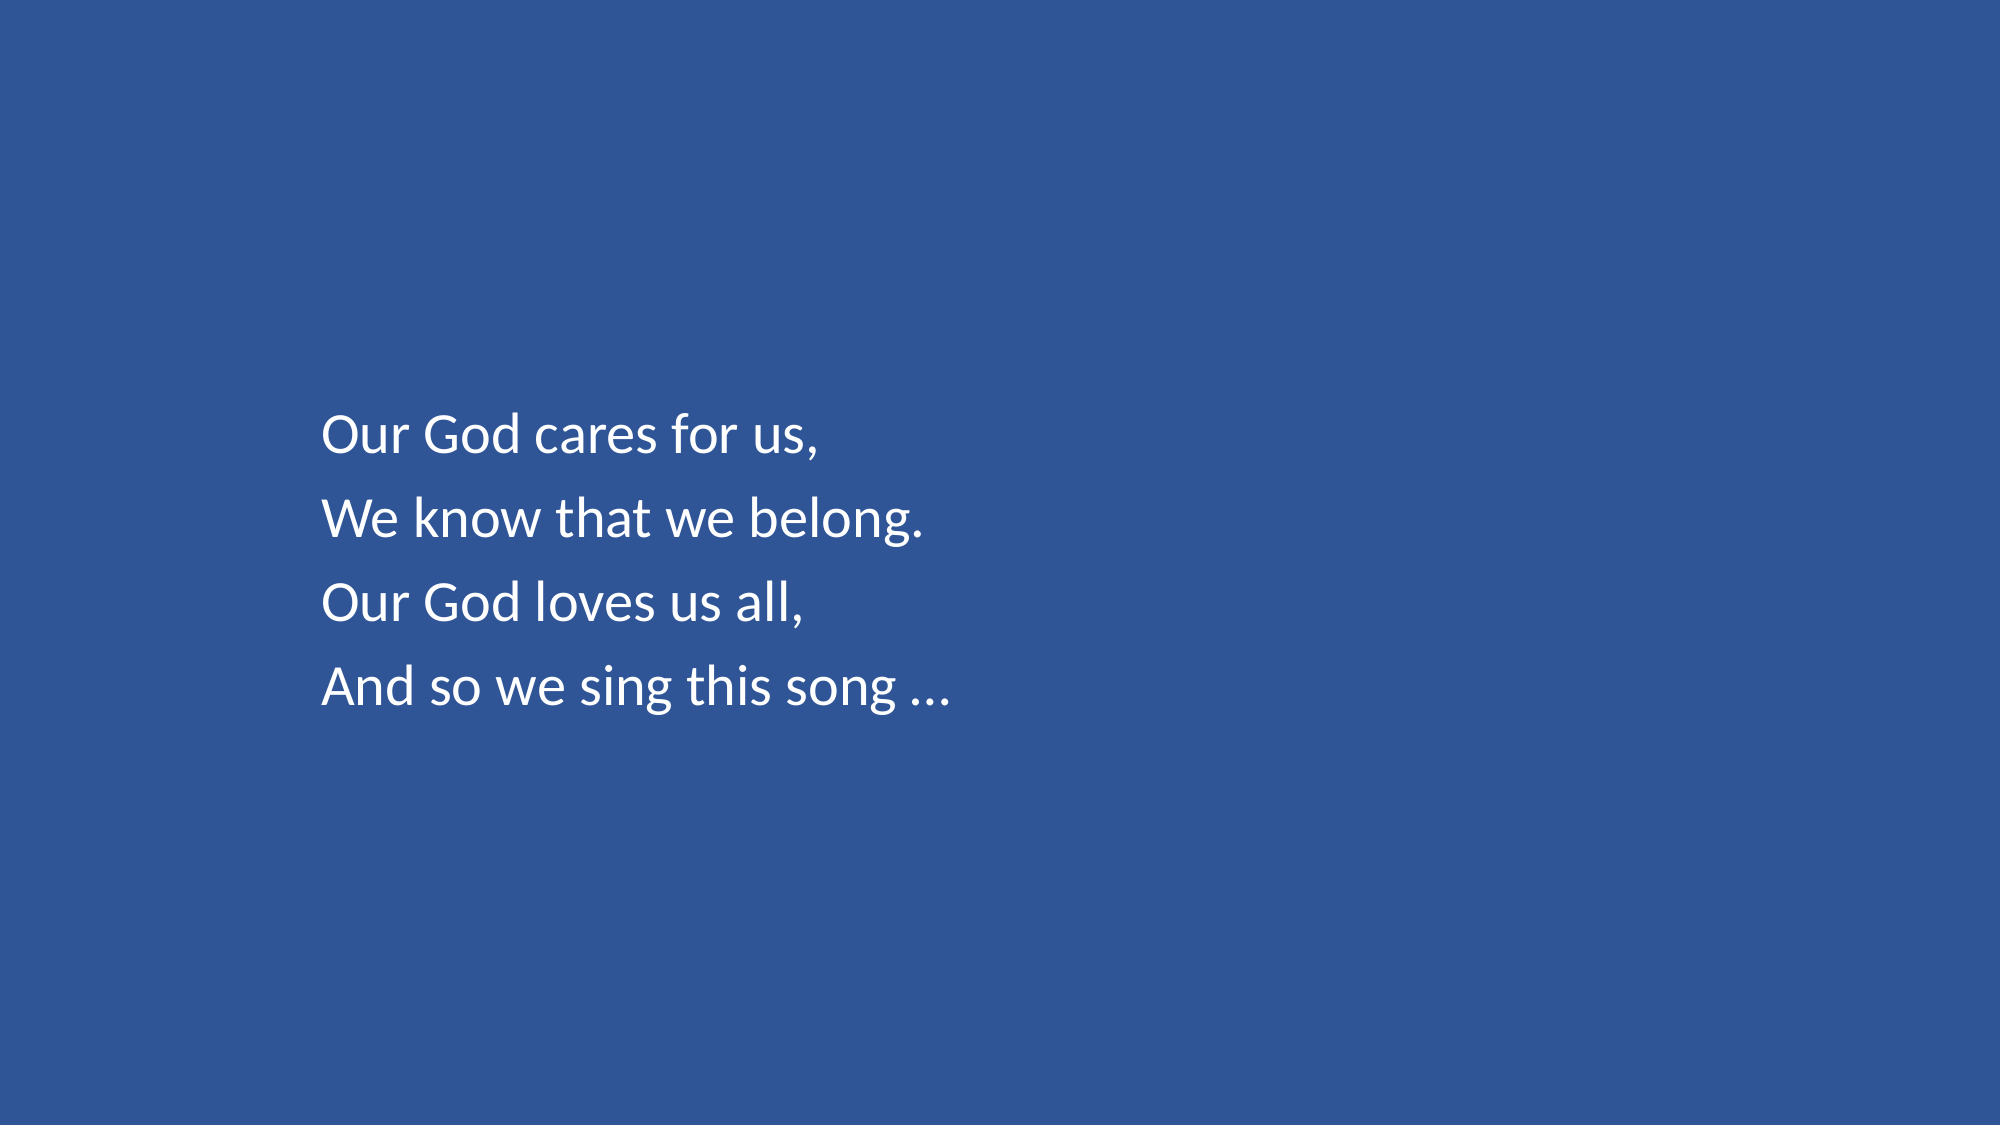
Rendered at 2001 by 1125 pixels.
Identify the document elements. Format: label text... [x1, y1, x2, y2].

list Our God cares for us, We know that we belong. Our God loves us all, And so we sing this song … [306, 396, 1694, 729]
